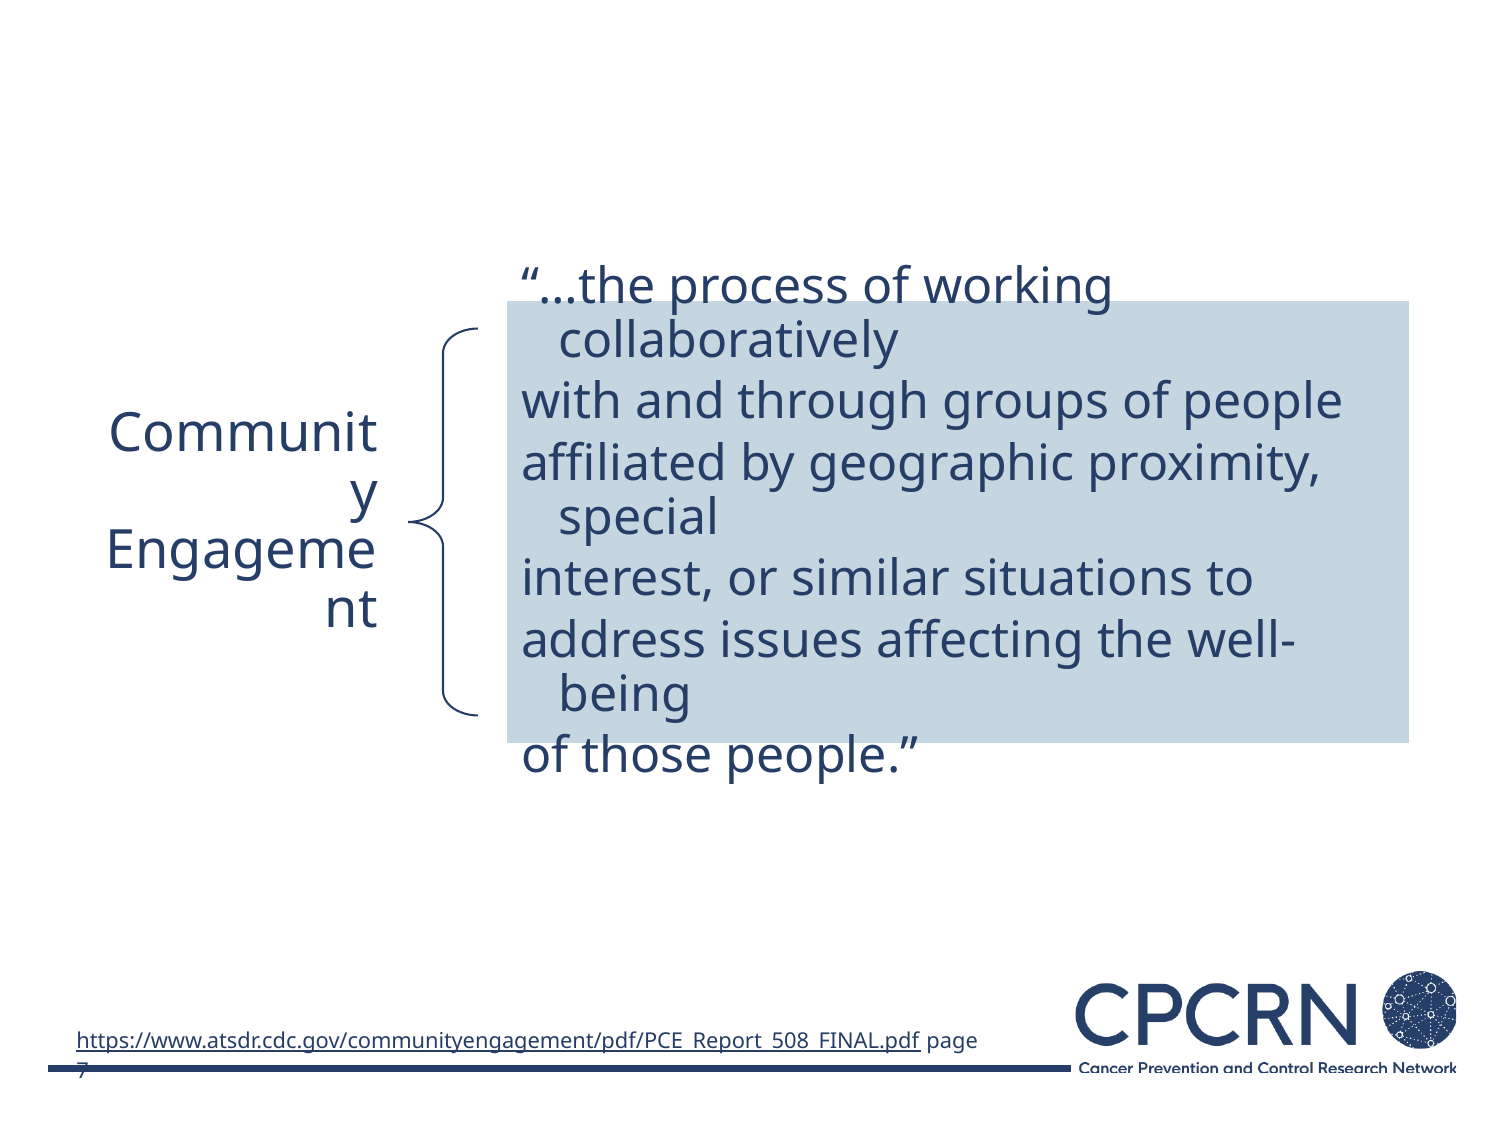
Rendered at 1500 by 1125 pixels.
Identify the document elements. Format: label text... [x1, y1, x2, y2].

text_box https://www.atsdr.cdc.gov/communityengagement/pdf/PCE_Report_508_FINAL.pdf page 7 [61, 1019, 1006, 1091]
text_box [34, 84, 1435, 960]
